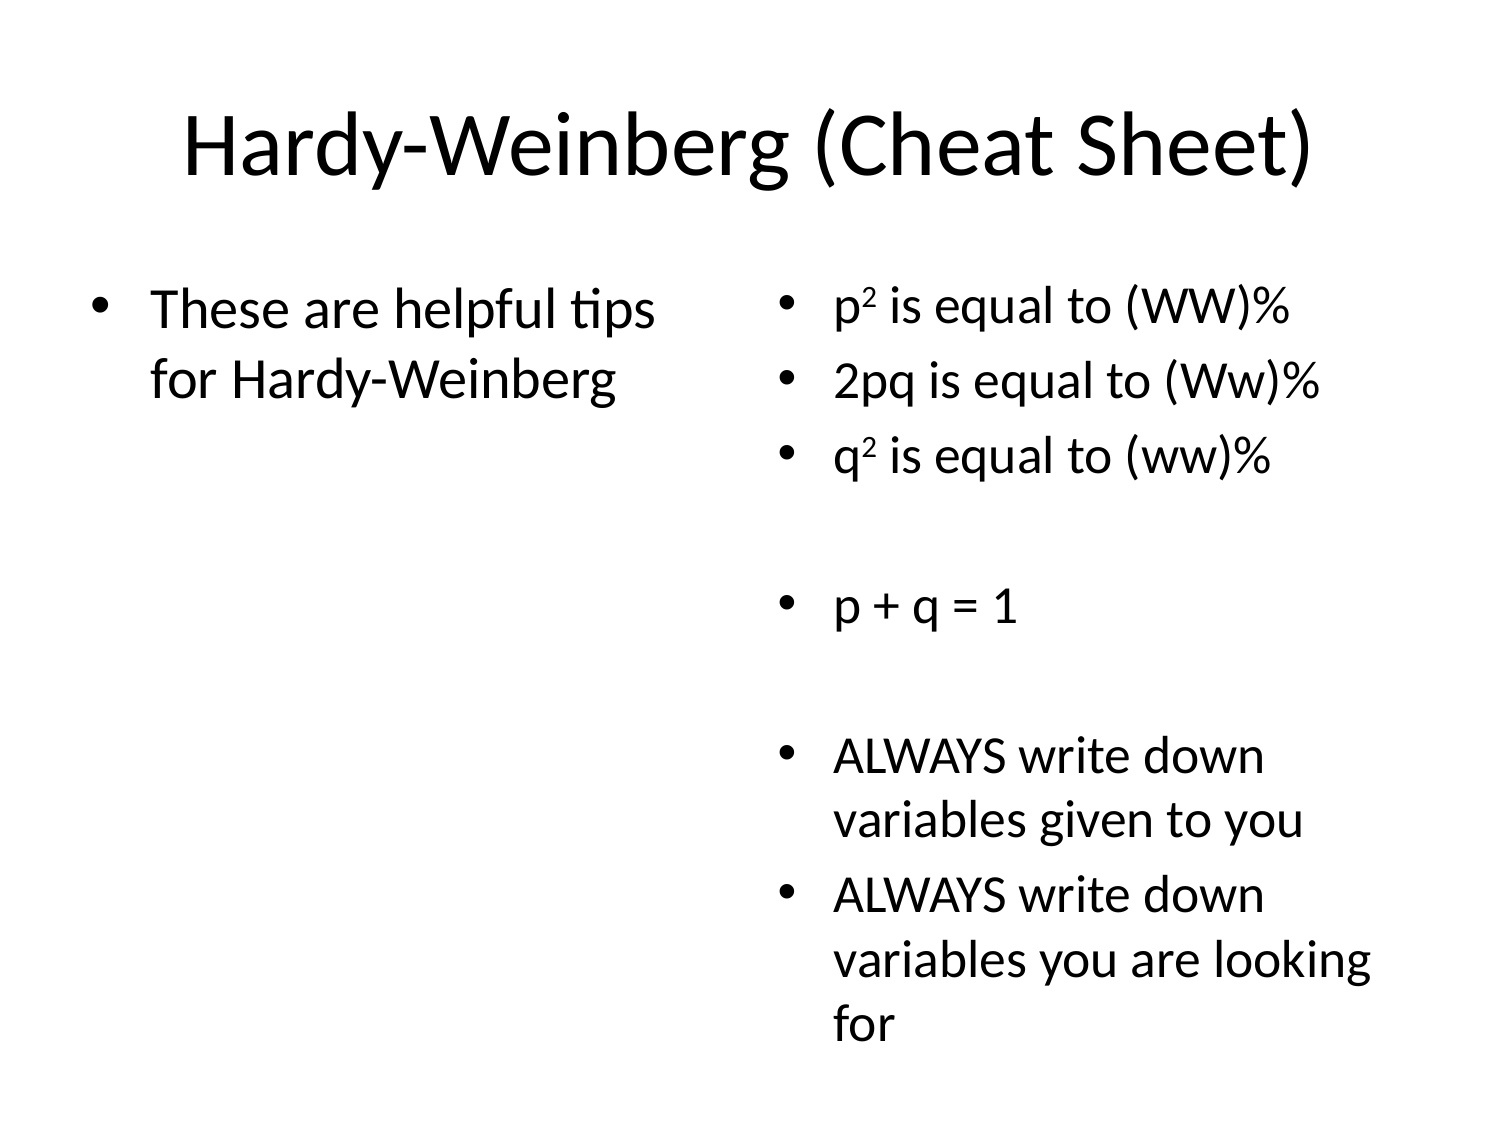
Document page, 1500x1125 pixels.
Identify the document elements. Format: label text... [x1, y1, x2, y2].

list p2 is equal to (WW)% 2pq is equal to (Ww)% q2 is equal to (ww)% p + q = 1 ALWAYS write down variables given to you ALWAYS write down variables you are looking for [762, 262, 1425, 1063]
title Hardy-Weinberg (Cheat Sheet) [75, 45, 1425, 233]
list These are helpful tips for Hardy-Weinberg [75, 262, 738, 1005]
